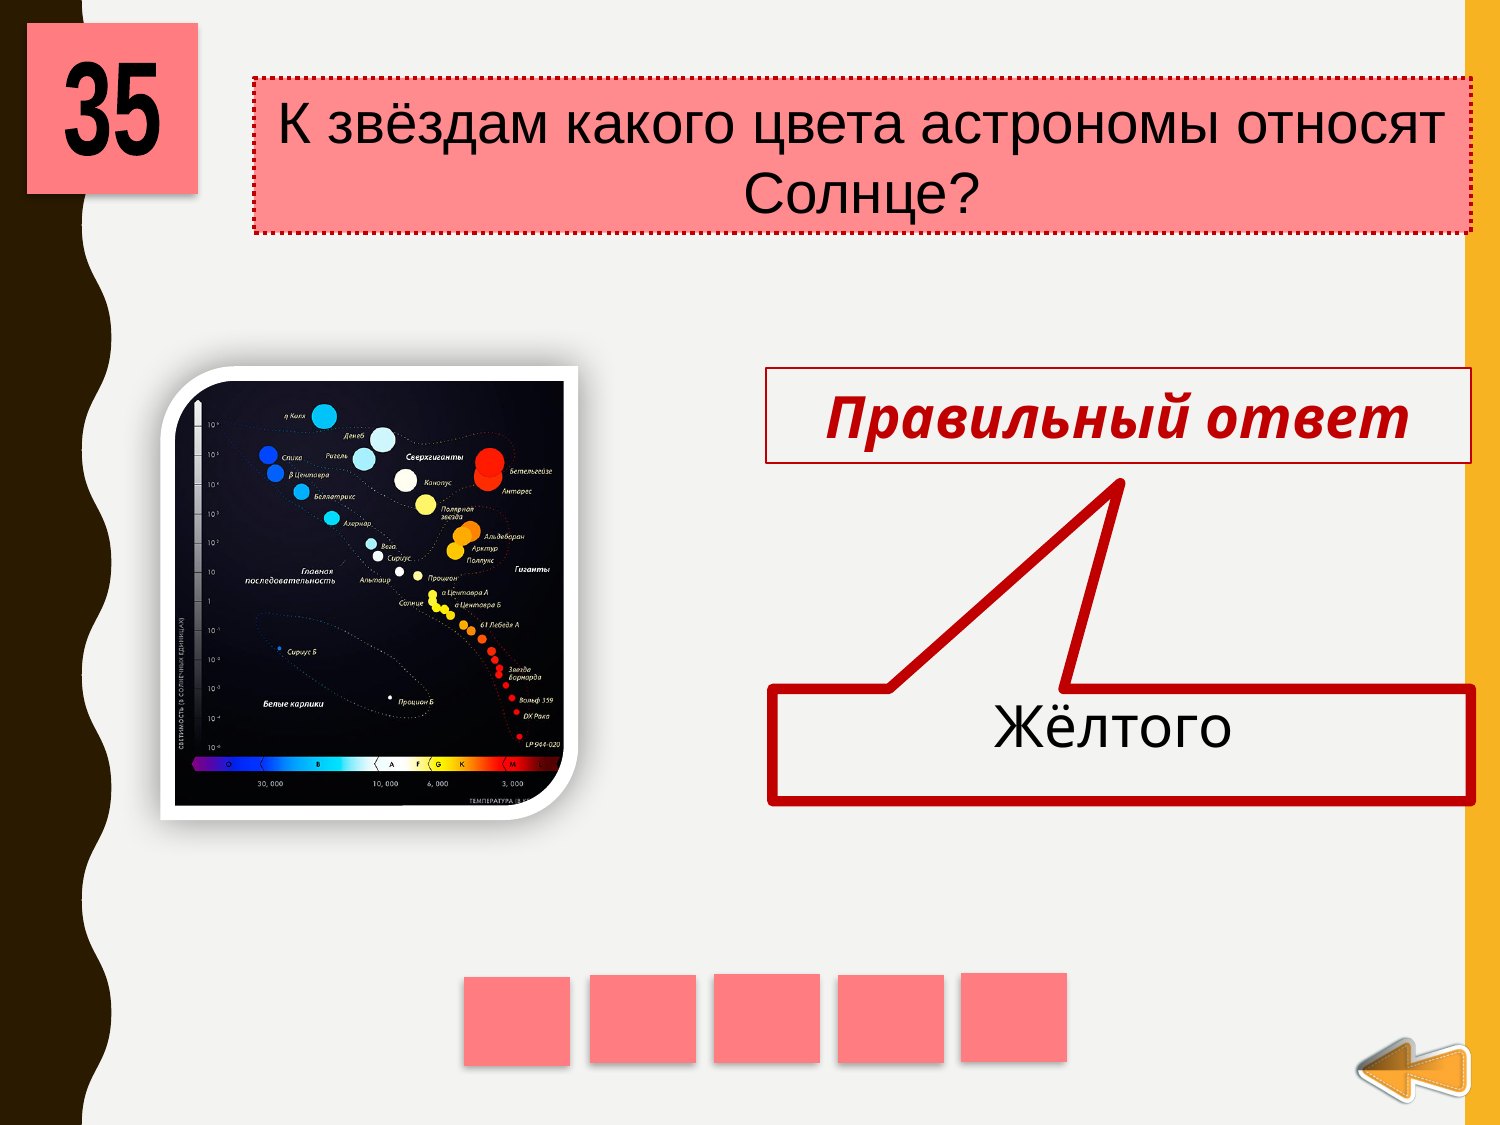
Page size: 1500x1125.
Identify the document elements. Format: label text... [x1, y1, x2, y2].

text_box [26, 23, 198, 195]
text_box [590, 975, 697, 1064]
picture [1352, 1036, 1472, 1106]
text_box Правильный ответ [765, 367, 1472, 464]
text_box [714, 974, 821, 1063]
picture [167, 373, 571, 813]
text_box [463, 977, 570, 1066]
text_box [960, 973, 1068, 1062]
text_box К звёздам какого цвета астрономы относят Солнце? [253, 77, 1471, 233]
text_box [838, 975, 945, 1064]
text_box Жёлтого [771, 482, 1472, 803]
